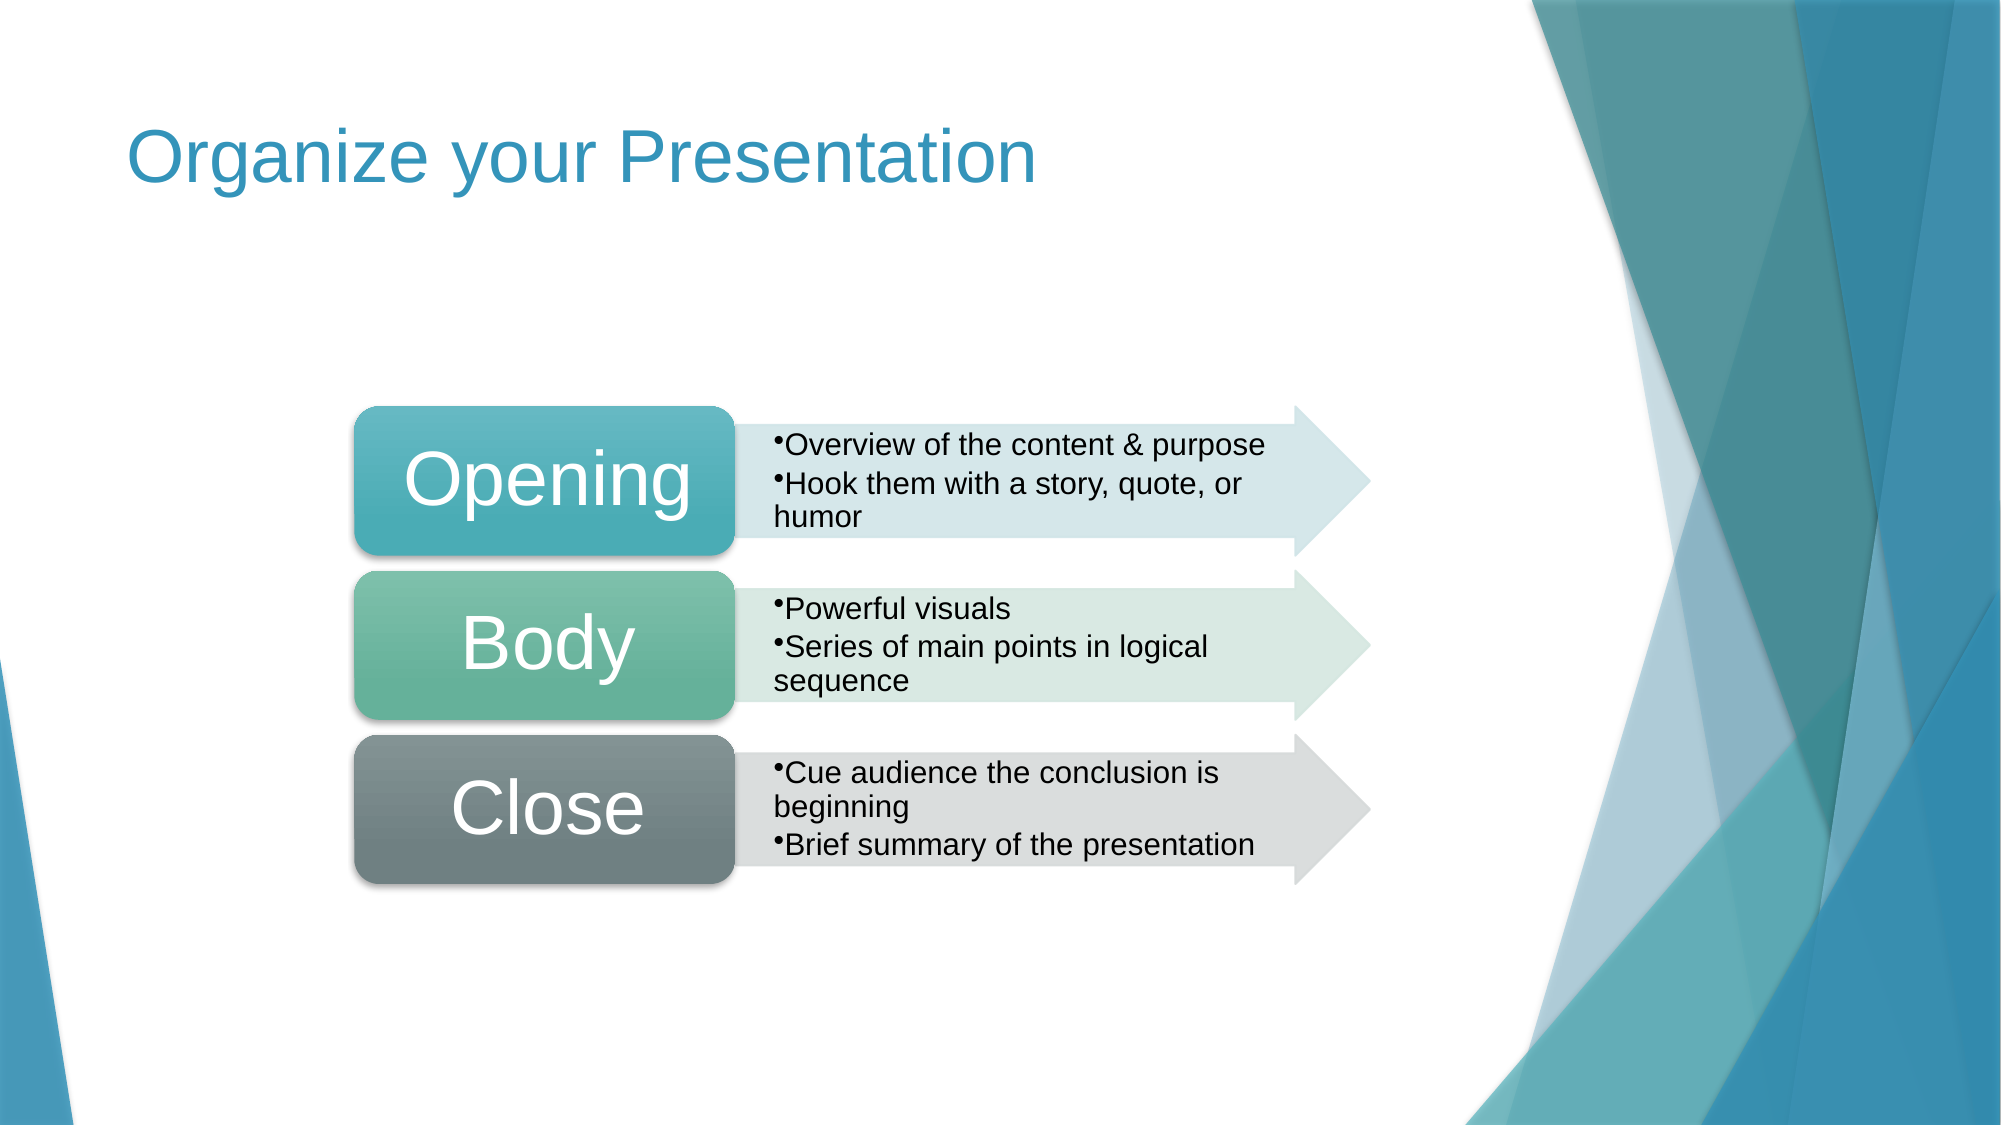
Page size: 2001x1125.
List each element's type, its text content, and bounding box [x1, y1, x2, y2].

title Organize your Presentation [111, 99, 1522, 317]
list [332, 405, 1392, 885]
